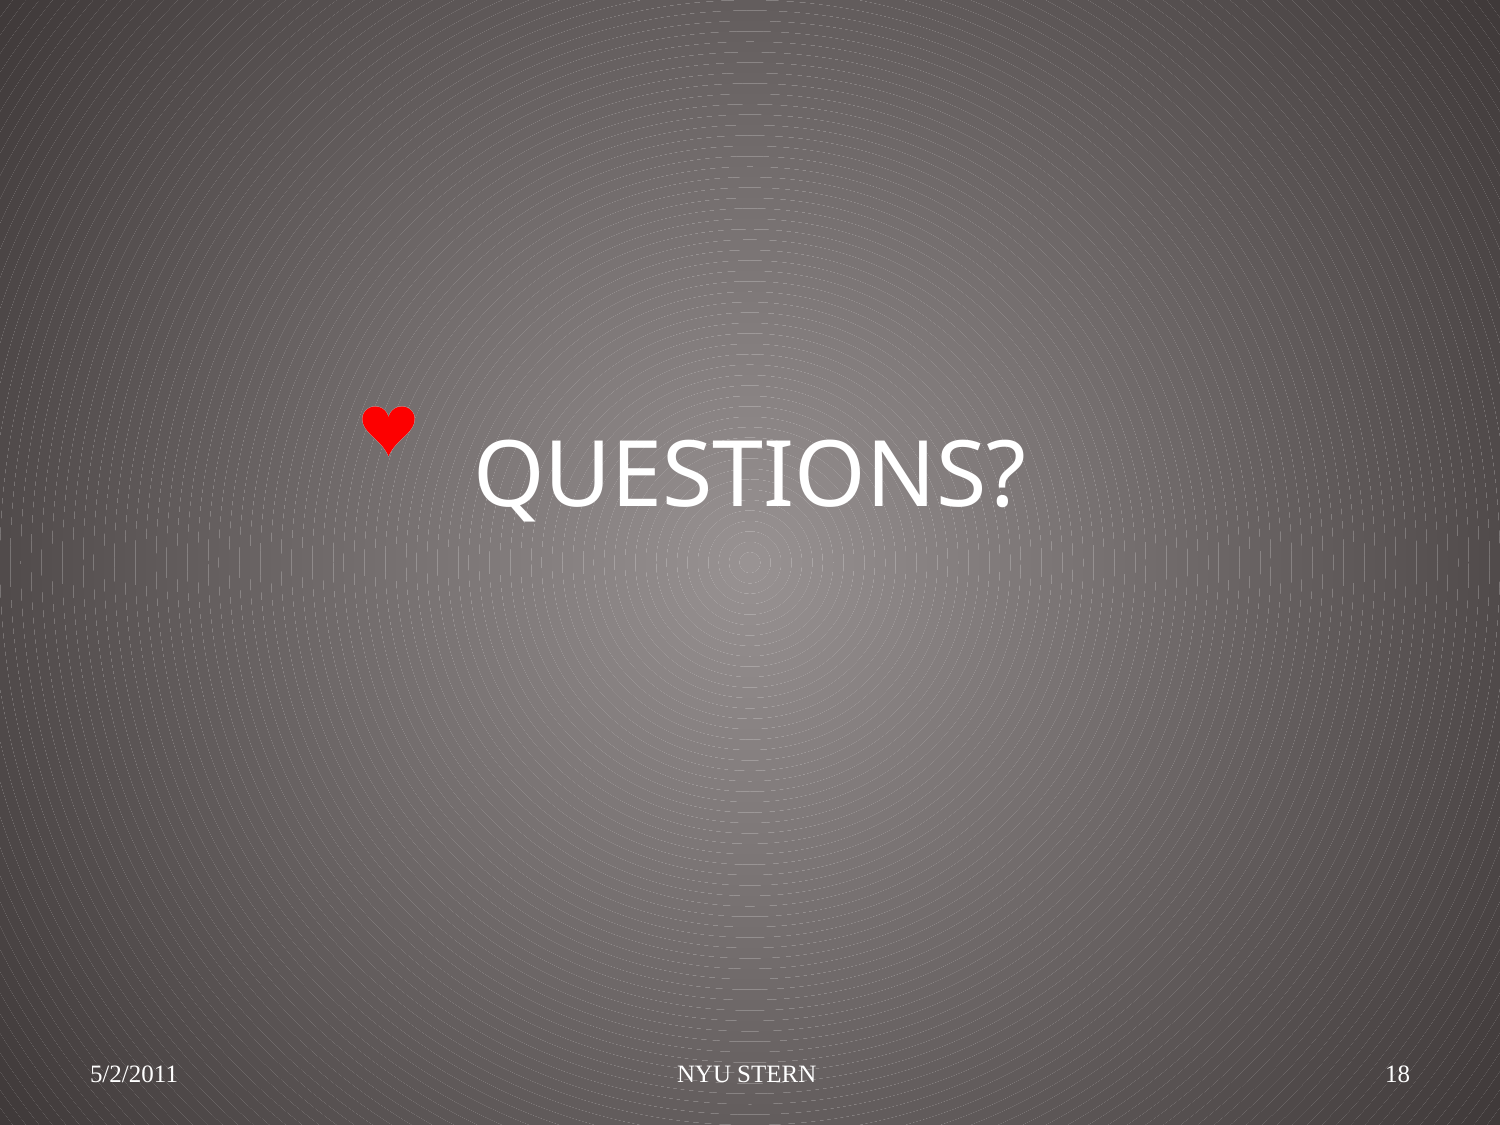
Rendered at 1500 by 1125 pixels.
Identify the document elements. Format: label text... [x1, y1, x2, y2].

picture [362, 406, 416, 458]
footer NYU STERN [512, 1042, 988, 1103]
title QUESTIONS? [112, 349, 1388, 591]
slide_number 18 [1074, 1042, 1425, 1103]
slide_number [75, 1042, 425, 1103]
